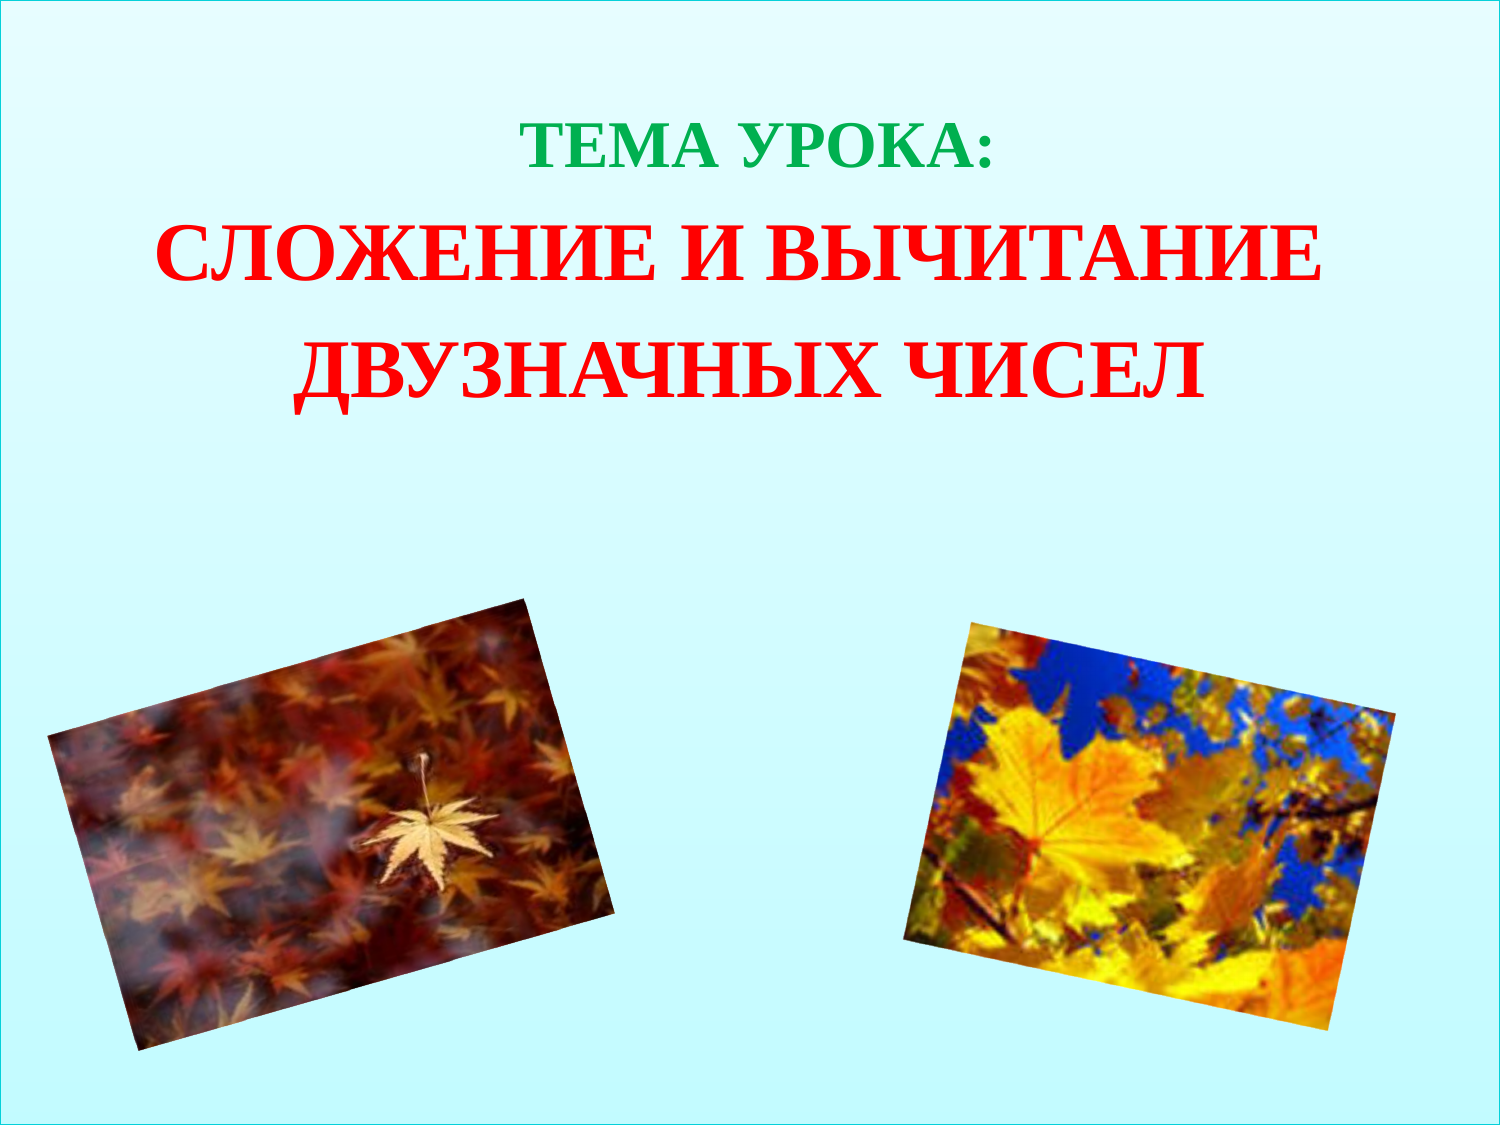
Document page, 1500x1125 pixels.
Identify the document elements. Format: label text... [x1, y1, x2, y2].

subtitle ТЕМА УРОКА: СЛОЖЕНИЕ И ВЫЧИТАНИЕ ДВУЗНАЧНЫХ ЧИСЕЛ [0, 0, 1500, 1125]
picture [904, 623, 1395, 1030]
picture [48, 599, 614, 1050]
